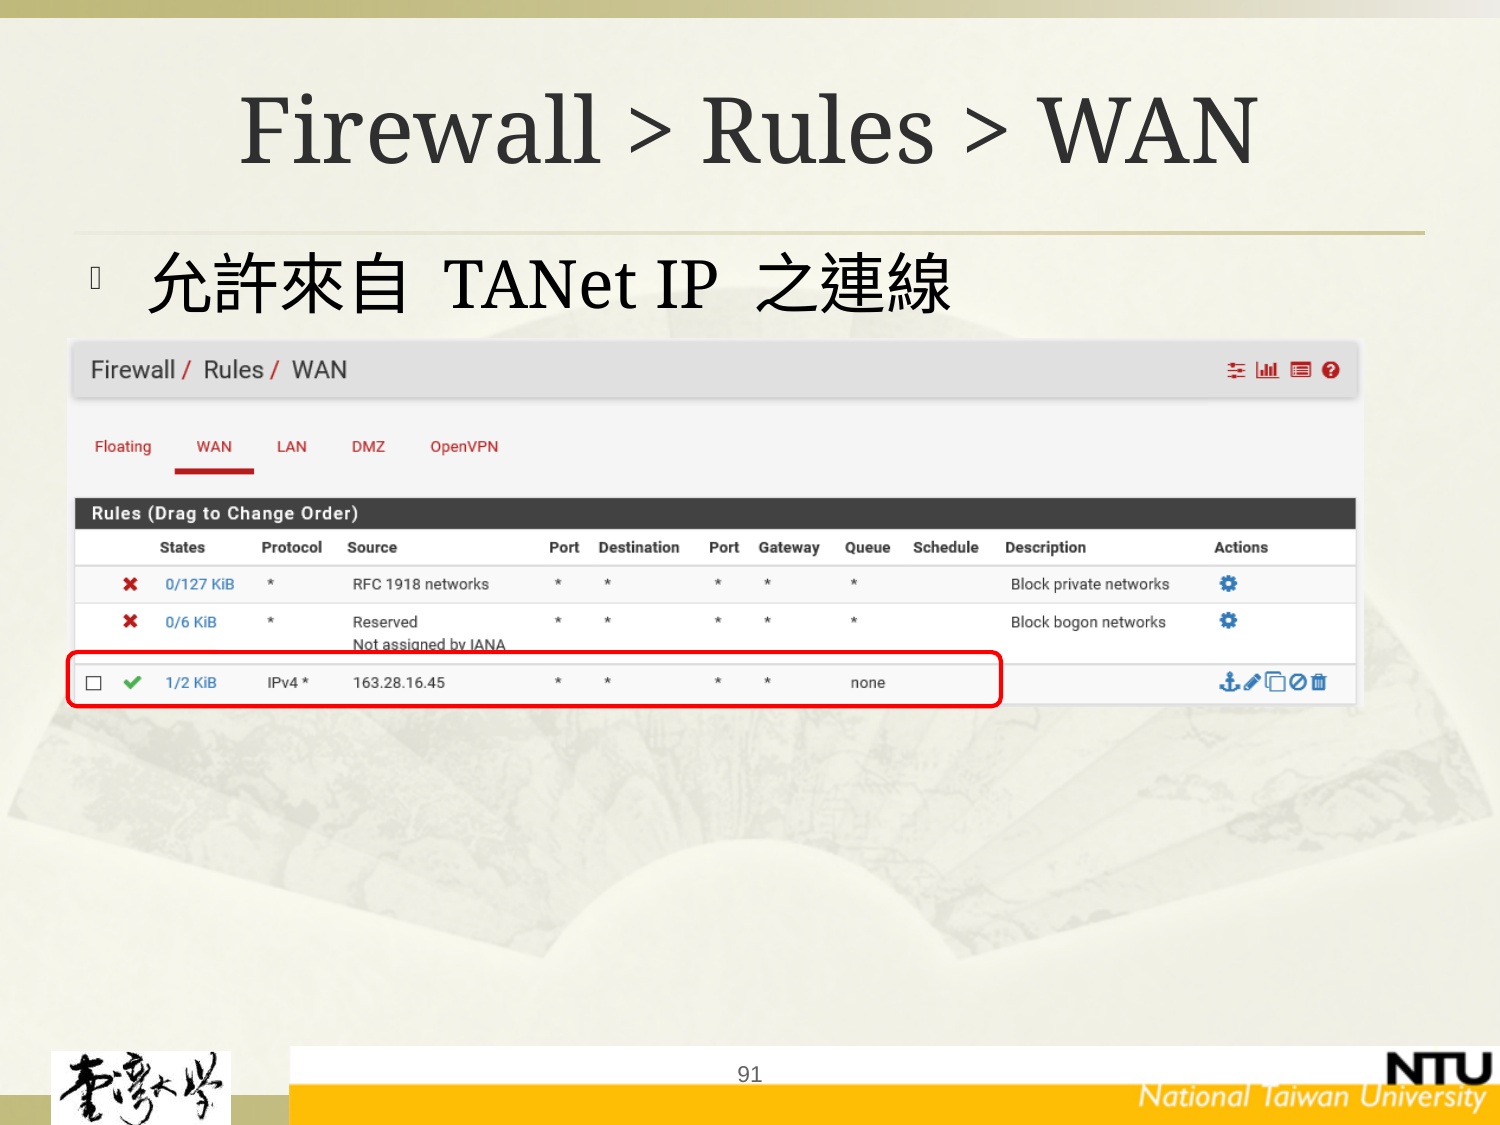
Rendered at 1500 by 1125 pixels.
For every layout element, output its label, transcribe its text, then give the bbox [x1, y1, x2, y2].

picture [51, 1051, 231, 1125]
picture [289, 1046, 1500, 1125]
title Firewall > Rules > WAN [75, 45, 1425, 209]
list 允許來自 TANet IP 之連線 [75, 234, 1425, 1032]
picture [67, 337, 1365, 707]
slide_number 91 [675, 1050, 825, 1097]
